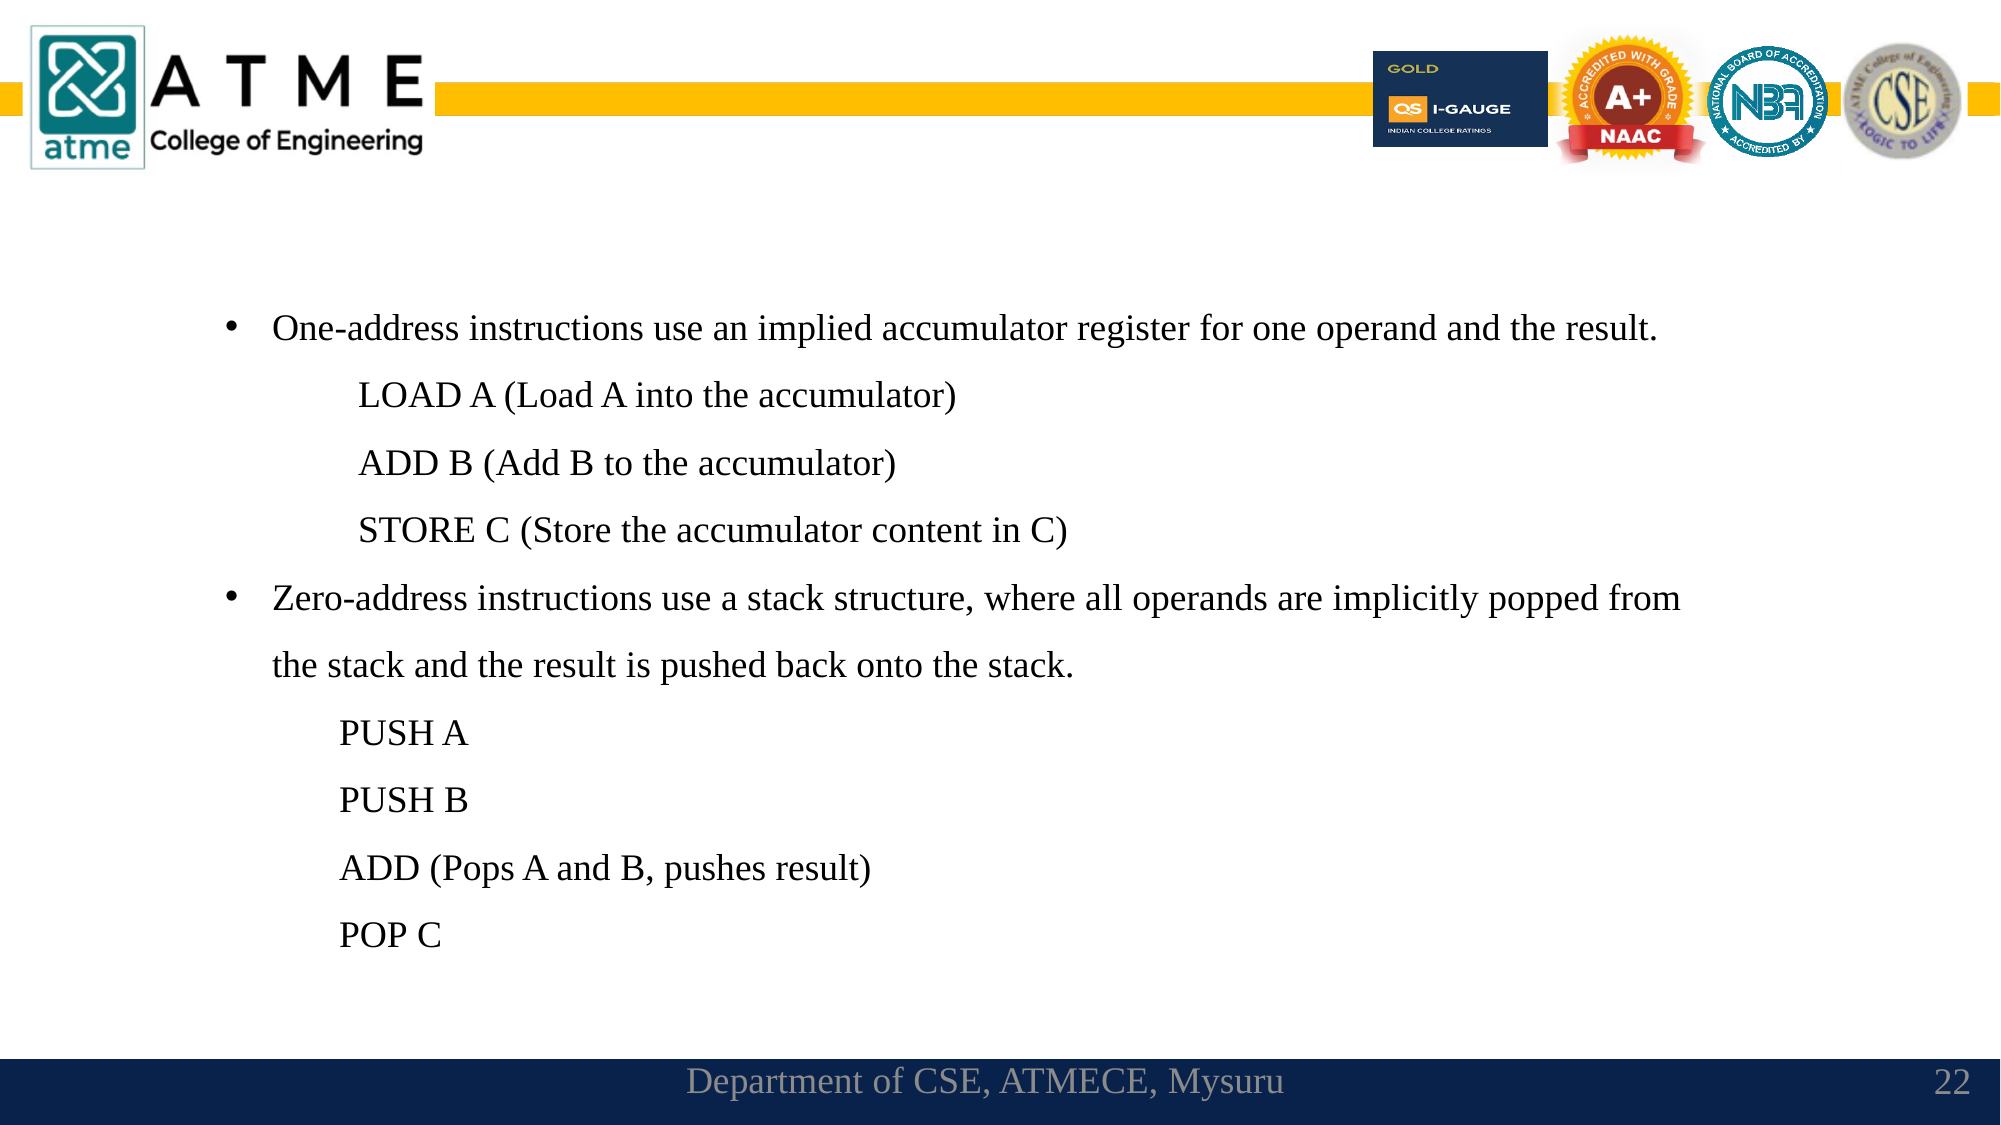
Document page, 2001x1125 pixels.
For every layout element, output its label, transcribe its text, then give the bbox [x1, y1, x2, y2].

picture [0, 1059, 2001, 1125]
picture [1840, 26, 1968, 176]
text_box One-address instructions use an implied accumulator register for one operand and the result. LOAD A (Load A into the accumulator) ADD B (Add B to the accumulator) STORE C (Store the accumulator content in C) Zero-address instructions use a stack structure, where all operands are implicitly popped from the stack and the result is pushed back onto the stack. PUSH A PUSH B ADD (Pops A and B, pushes result) POP C [210, 273, 1722, 963]
picture [22, 15, 435, 178]
picture [1373, 20, 1828, 180]
slide_number 22 [1511, 1057, 1972, 1103]
footer Department of CSE, ATMECE, Mysuru [501, 1056, 1470, 1102]
